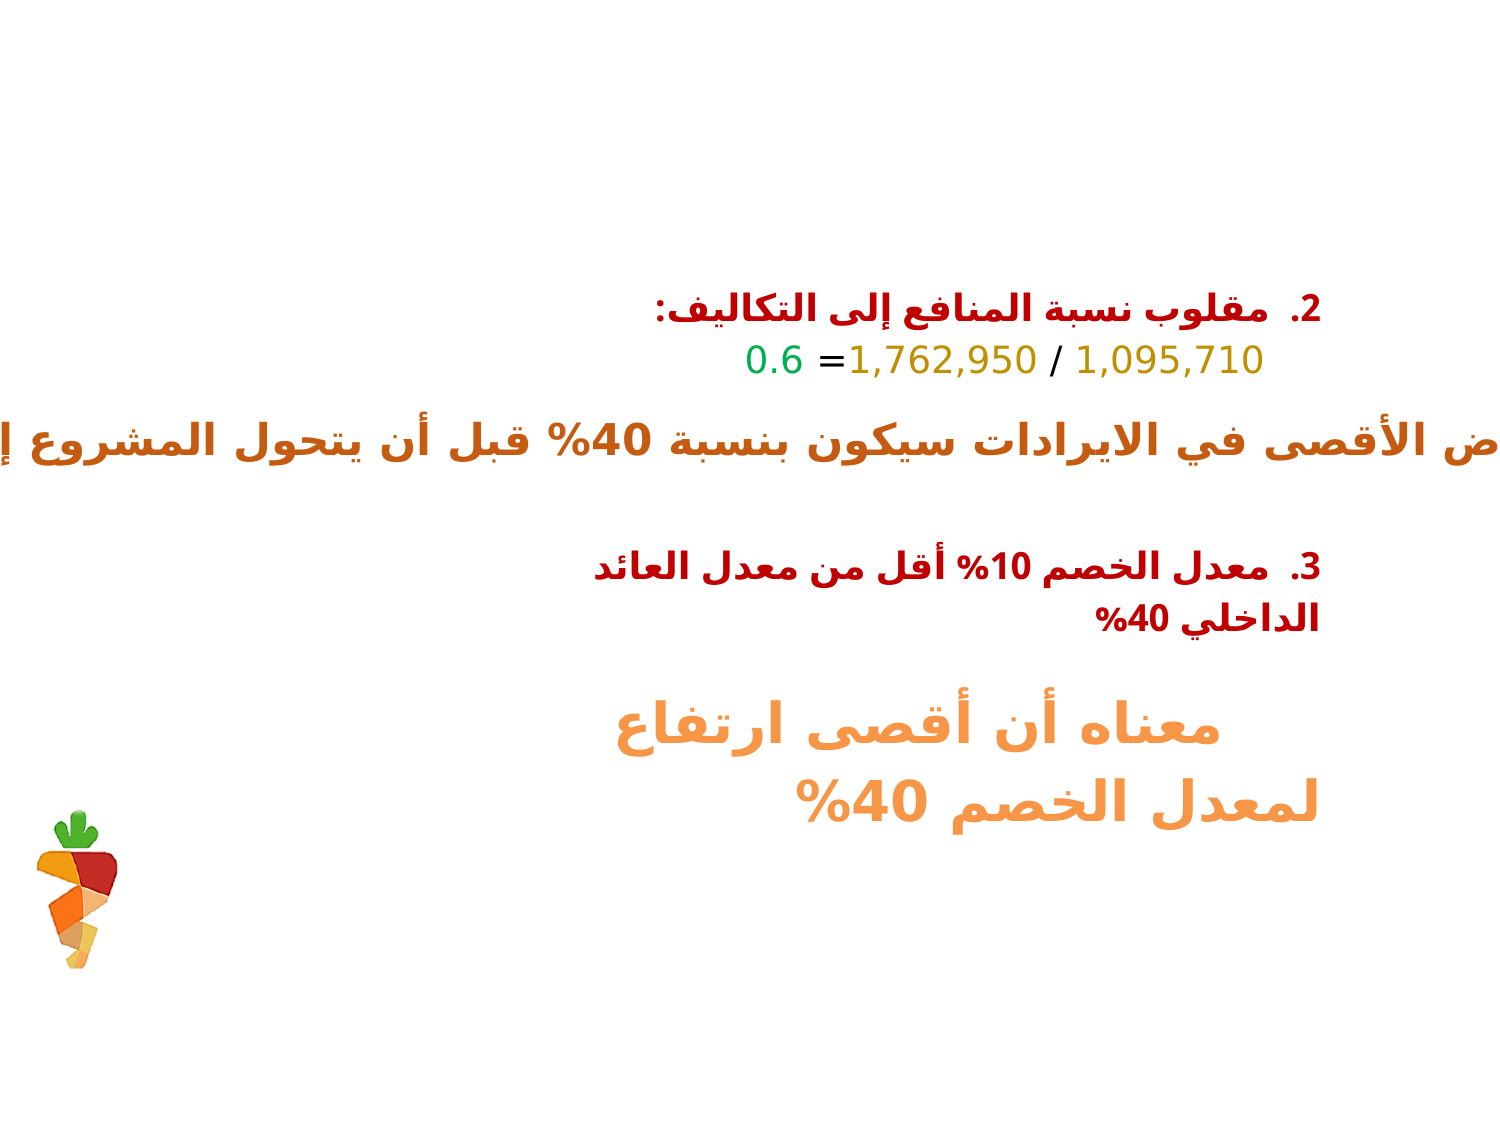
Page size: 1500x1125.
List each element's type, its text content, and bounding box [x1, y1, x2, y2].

text_box يعني أن الانخفاض الأقصى في الايرادات سيكون بنسبة 40% قبل أن يتحول المشروع إلى خسارة [0, 396, 1500, 472]
picture [31, 807, 122, 969]
text_box 3. معدل الخصم 10% أقل من معدل العائد الداخلي 40% معناه أن أقصى ارتفاع لمعدل الخصم 40% [496, 527, 1336, 840]
text_box 2. مقلوب نسبة المنافع إلى التكاليف: 1,095,710 / 1,762,950= 0.6 [585, 270, 1336, 389]
